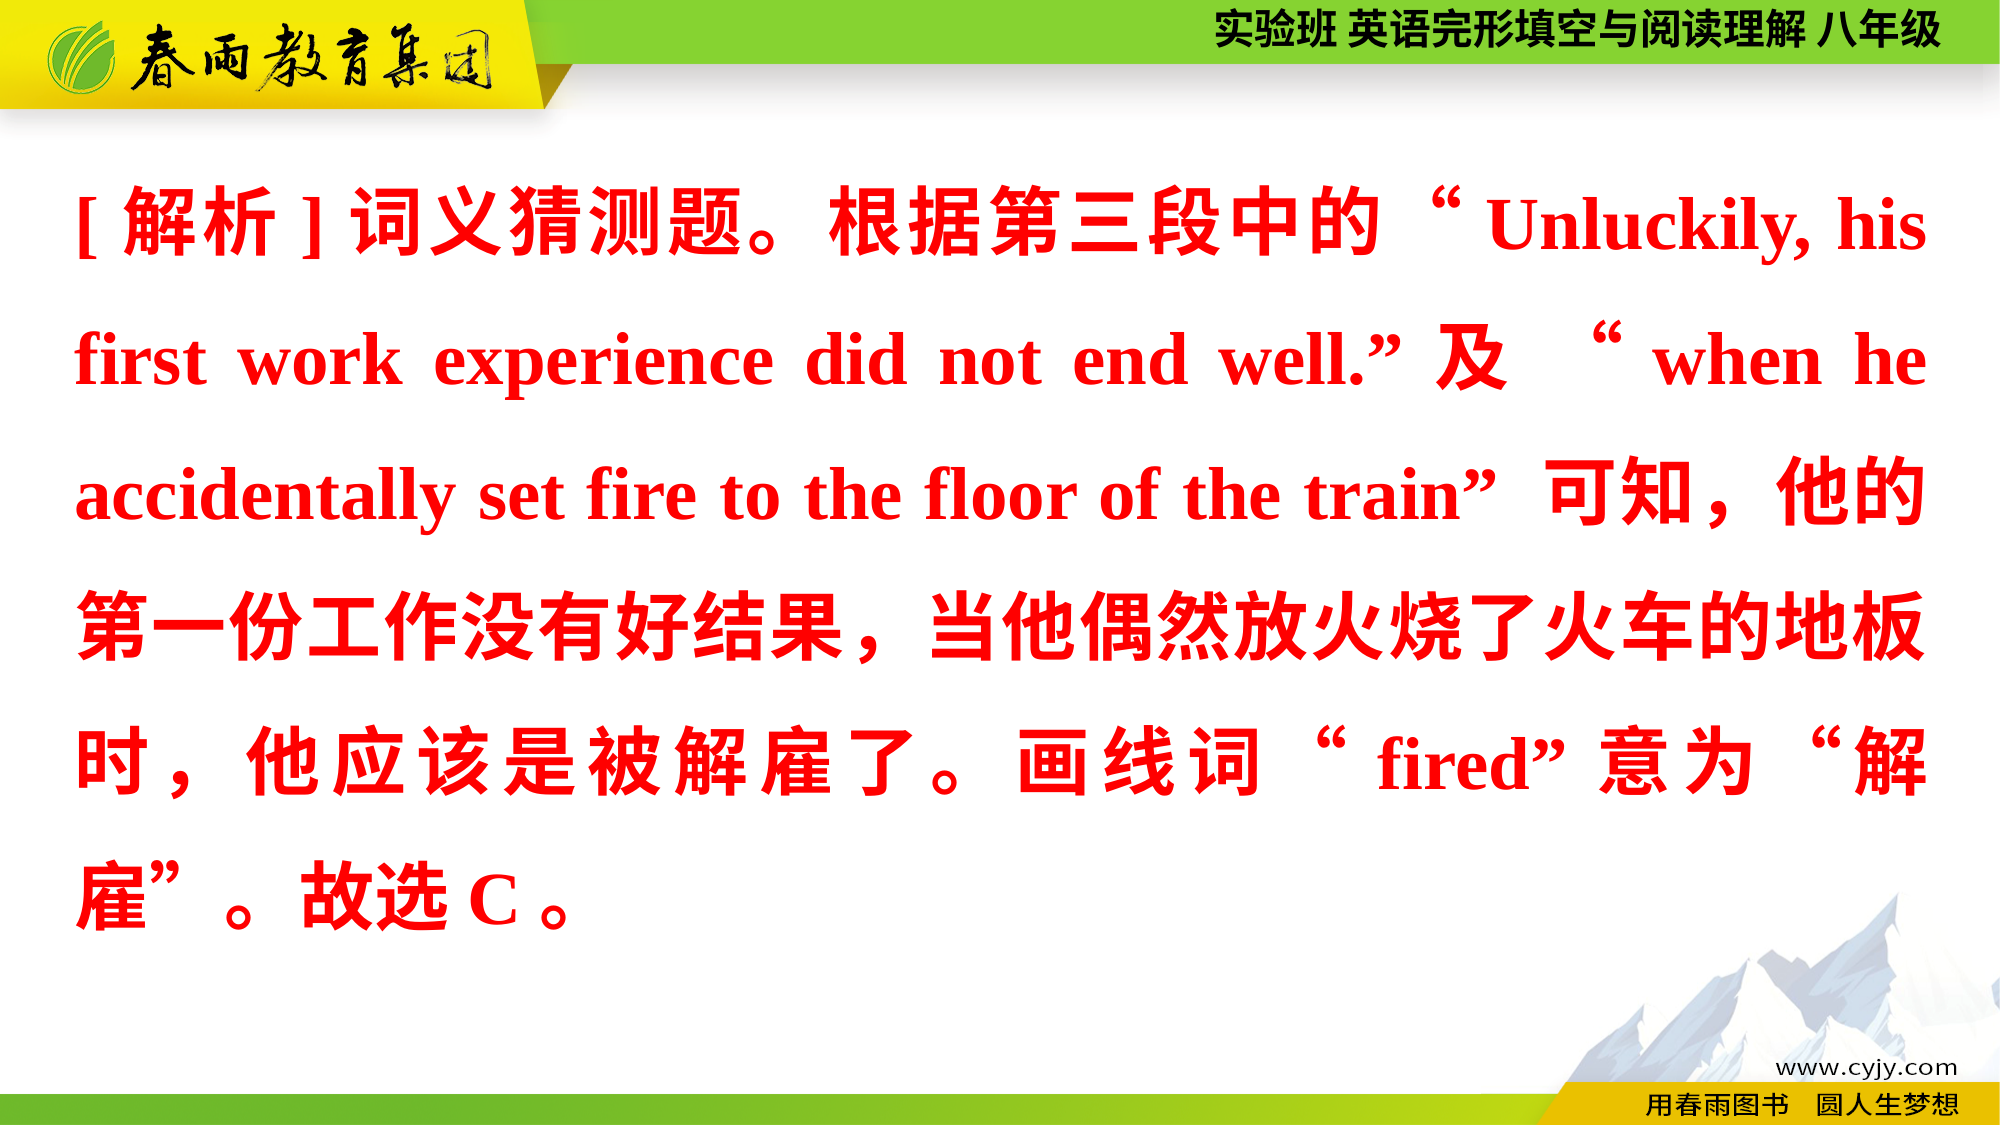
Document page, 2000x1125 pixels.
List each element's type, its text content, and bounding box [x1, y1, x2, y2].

list [解析]词义猜测题。根据第三段中的“Unluckily, his first work experience did not end well.”及 “when he accidentally set fire to the floor of the train” 可知，他的第一份工作没有好结果，当他偶然放火烧了火车的地板时，他应该是被解雇了。画线词“fired”意为“解雇”。故选C。 [59, 122, 1944, 956]
picture [0, 0, 2000, 1125]
